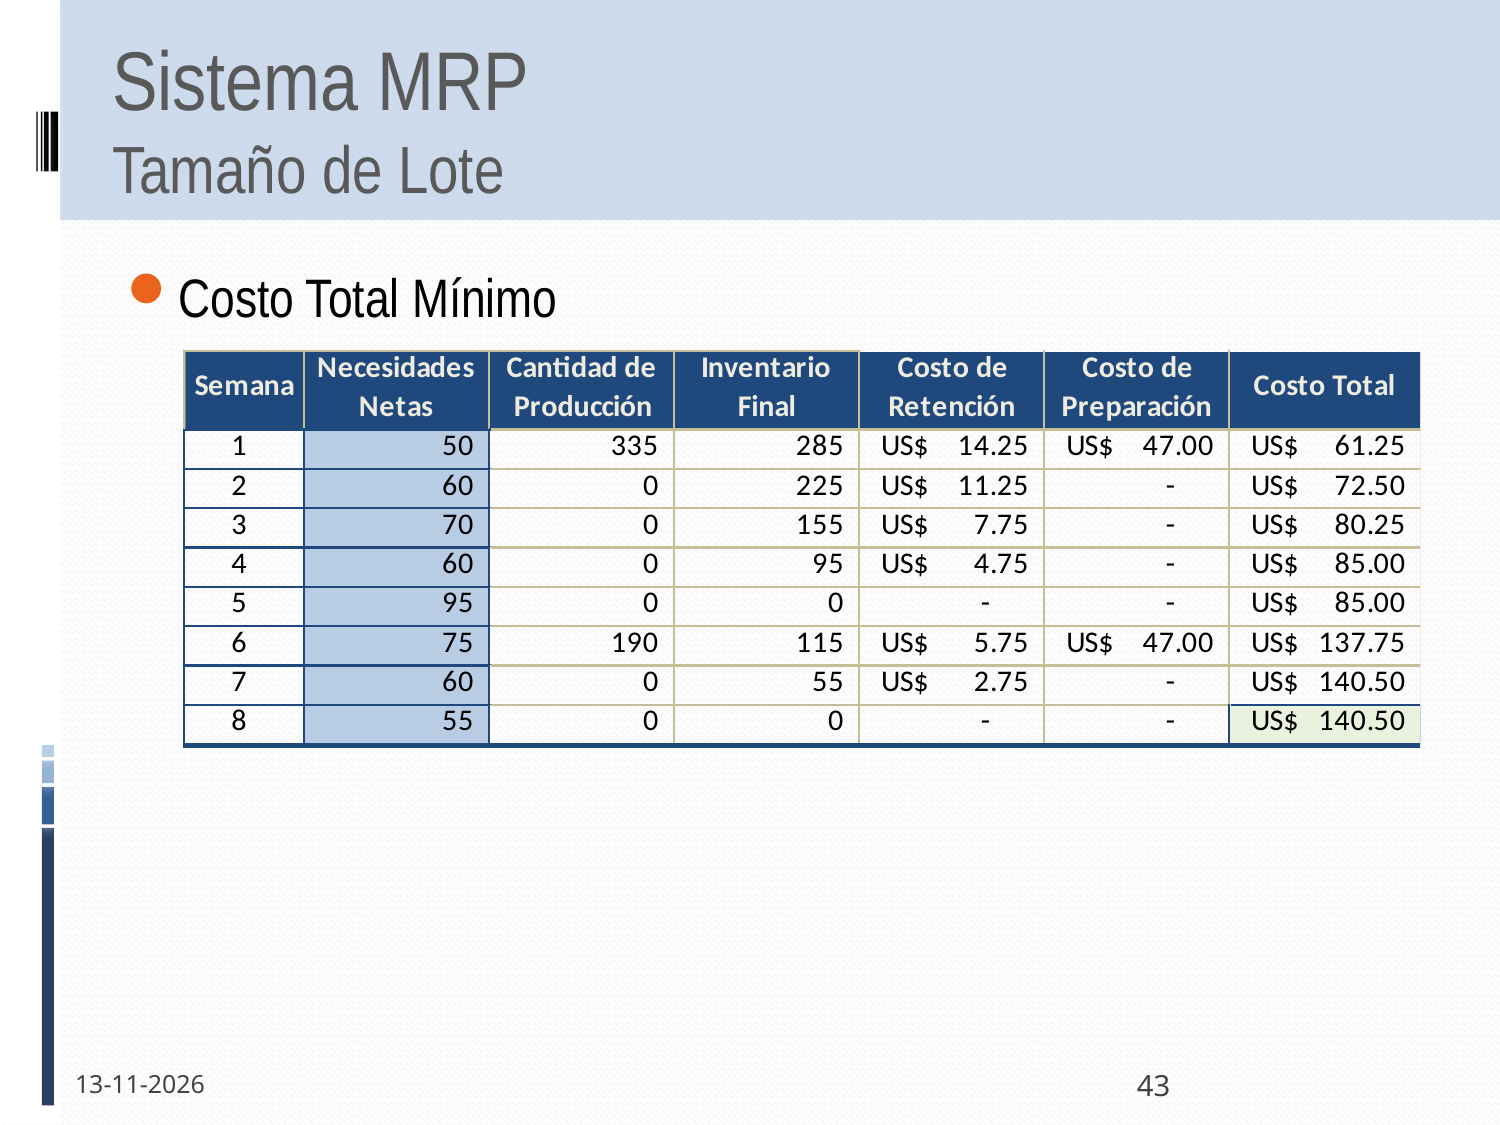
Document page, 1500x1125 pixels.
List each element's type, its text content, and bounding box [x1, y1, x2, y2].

title Sistema MRP Tamaño de Lote [111, 18, 1436, 207]
slide_number 43 [1045, 1046, 1171, 1107]
picture [182, 349, 1423, 788]
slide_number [75, 1042, 243, 1103]
list Costo Total Mínimo [111, 255, 1436, 1038]
